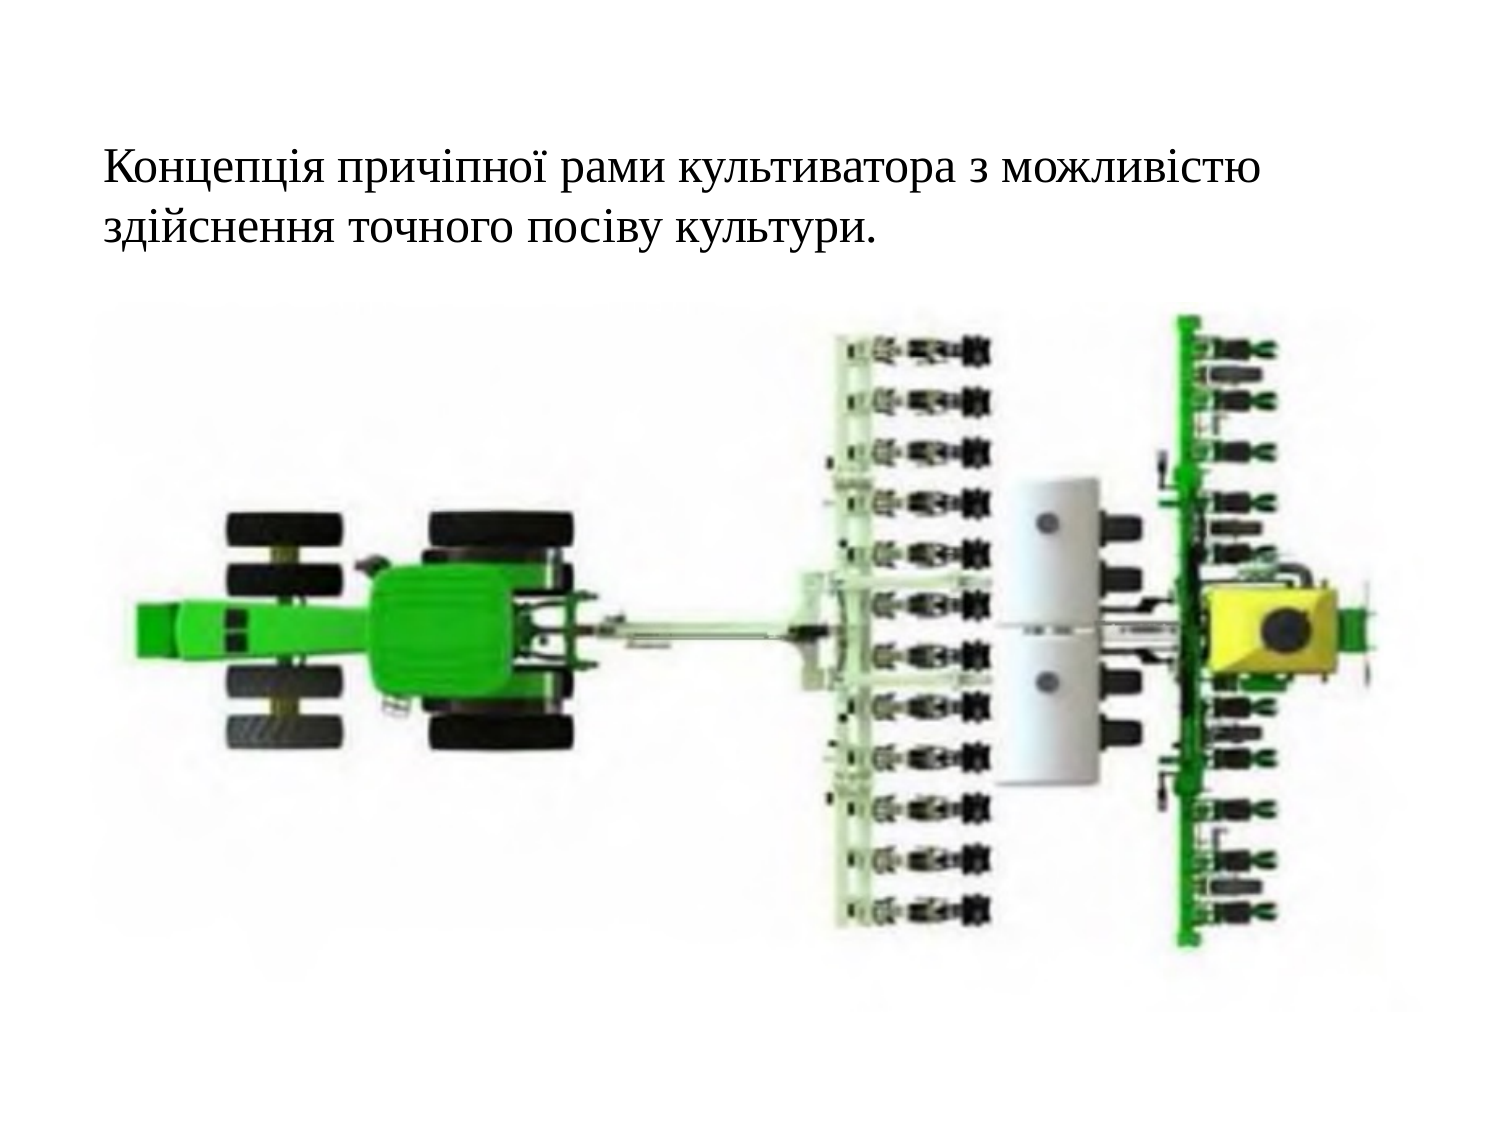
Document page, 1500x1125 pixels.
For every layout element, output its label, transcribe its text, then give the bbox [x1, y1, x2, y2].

picture [64, 302, 1424, 1012]
text_box Концепція причіпної рами культиватора з можливістю здійснення точного посіву культури. [88, 125, 1424, 261]
